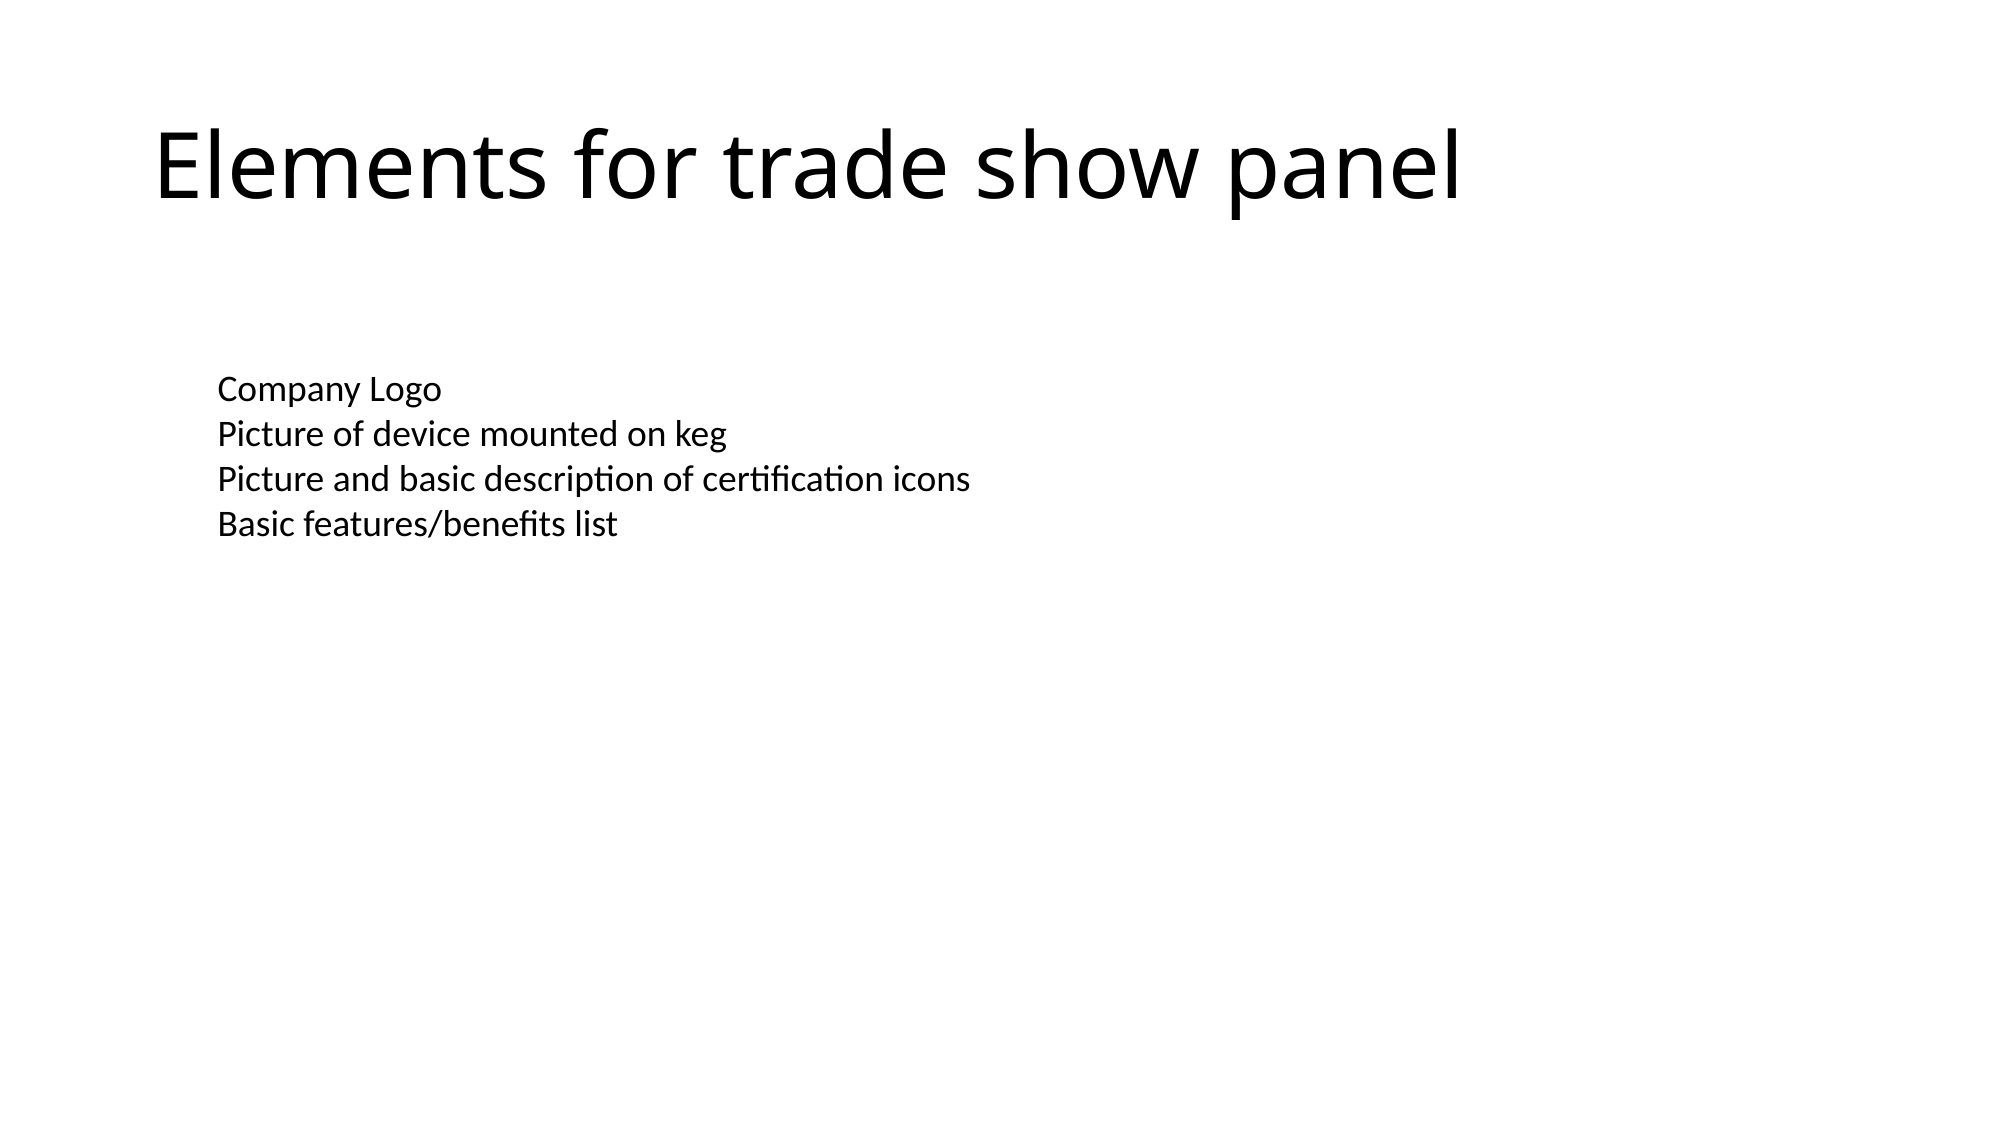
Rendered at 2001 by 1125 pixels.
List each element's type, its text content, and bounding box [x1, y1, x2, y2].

title Elements for trade show panel [137, 59, 1863, 278]
text_box Company Logo Picture of device mounted on keg Picture and basic description of certification icons Basic features/benefits list [202, 356, 987, 551]
